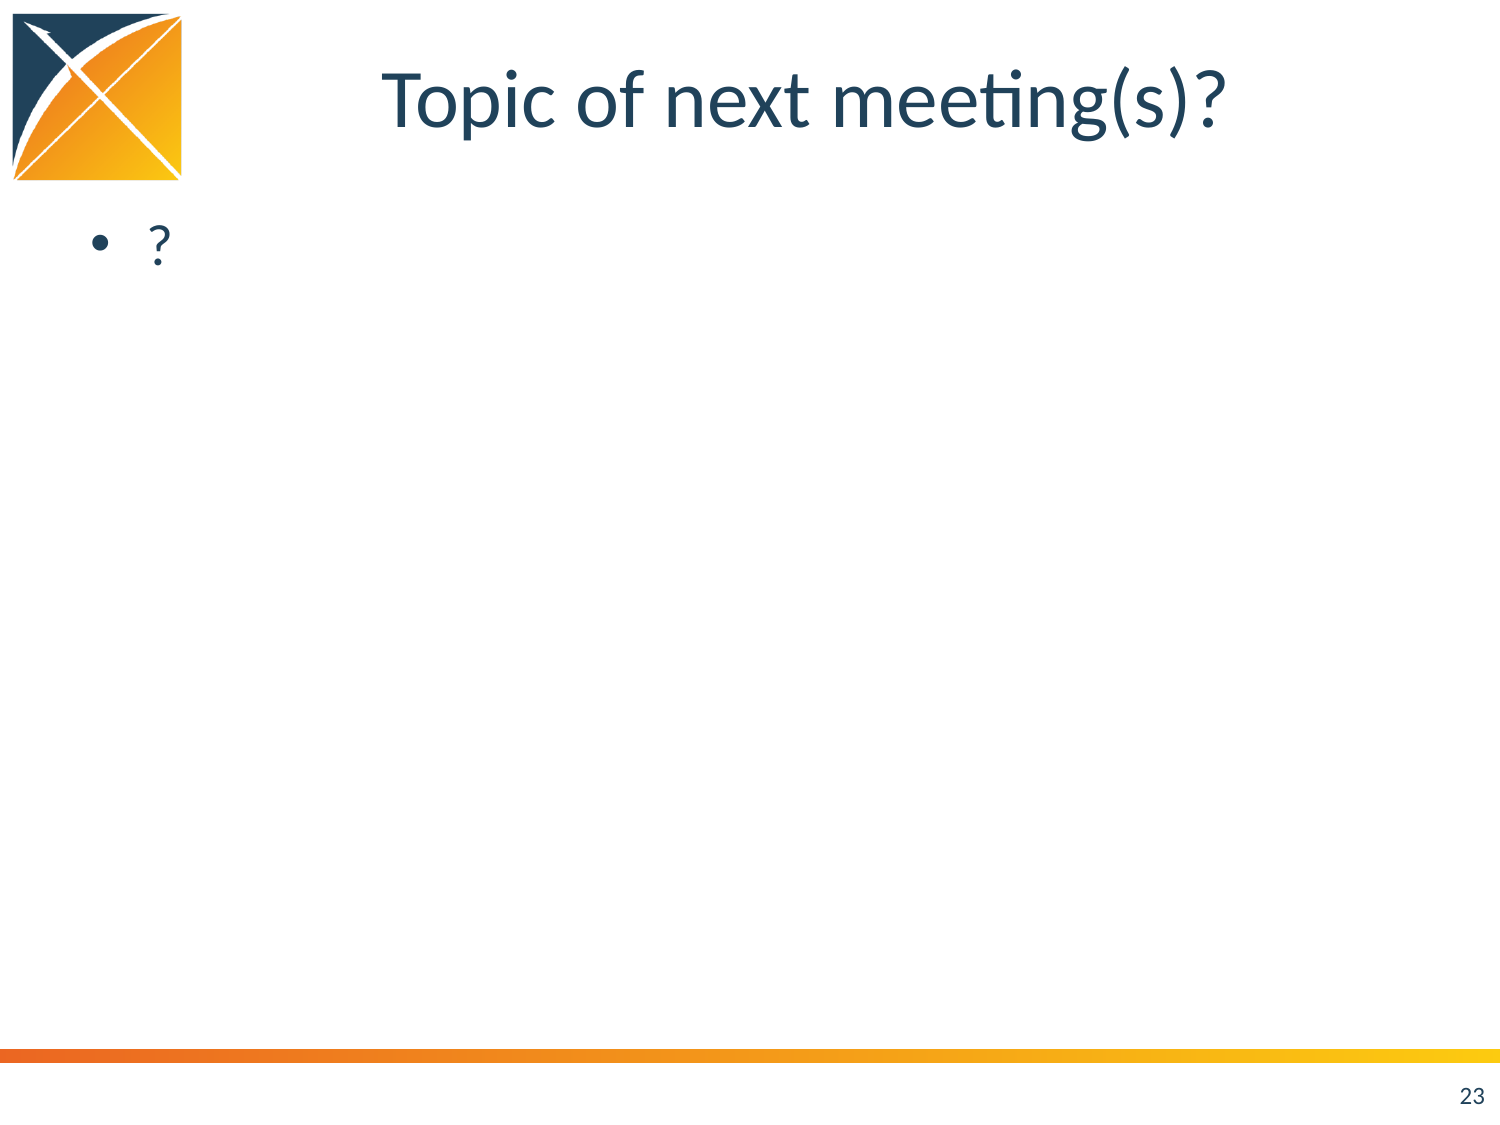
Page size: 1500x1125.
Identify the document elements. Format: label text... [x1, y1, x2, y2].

picture [0, 0, 206, 200]
slide_number 23 [1149, 1065, 1500, 1125]
list ? [75, 200, 1425, 1005]
title Topic of next meeting(s)? [187, 24, 1425, 163]
